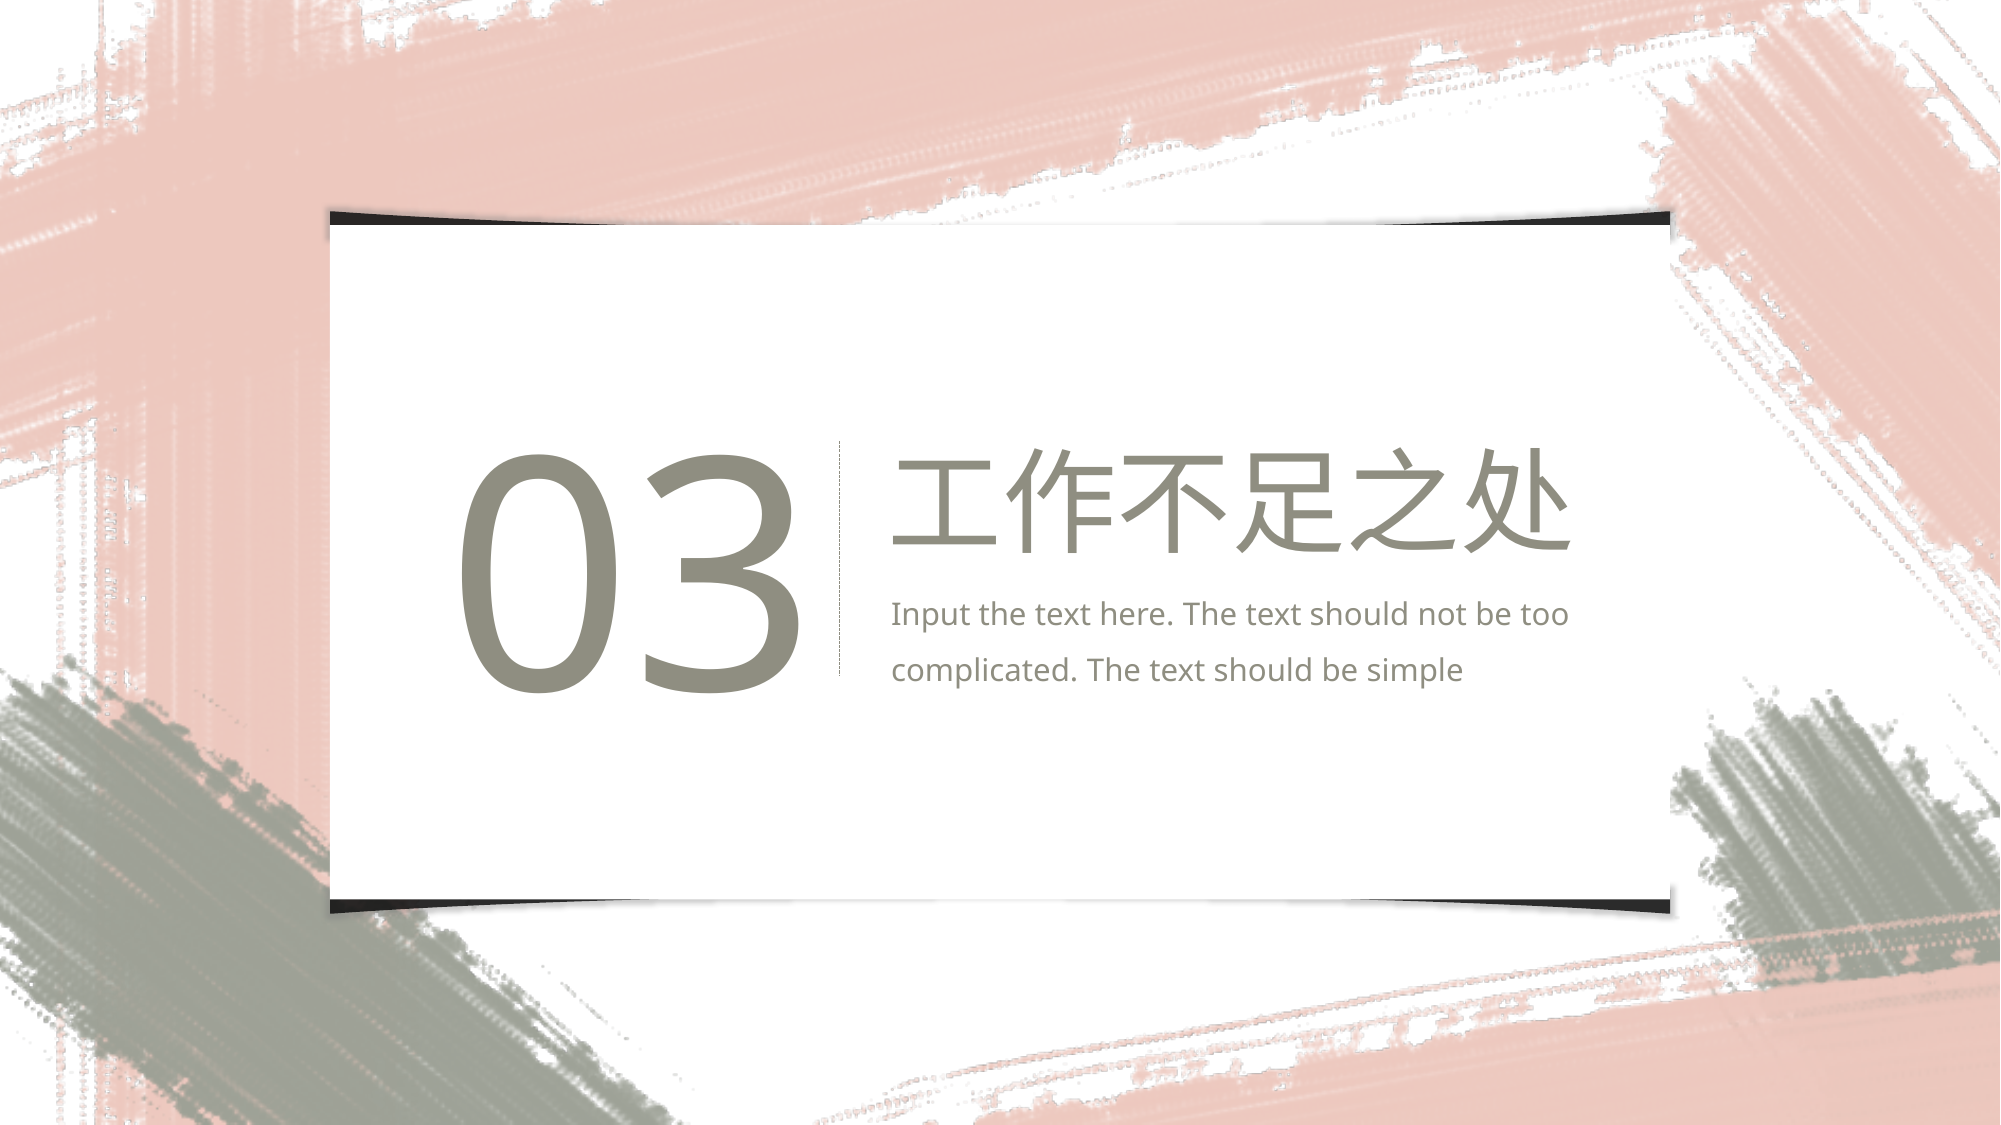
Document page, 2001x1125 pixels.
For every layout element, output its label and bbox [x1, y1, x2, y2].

text_box [329, 211, 1670, 914]
picture [0, 0, 2000, 1125]
